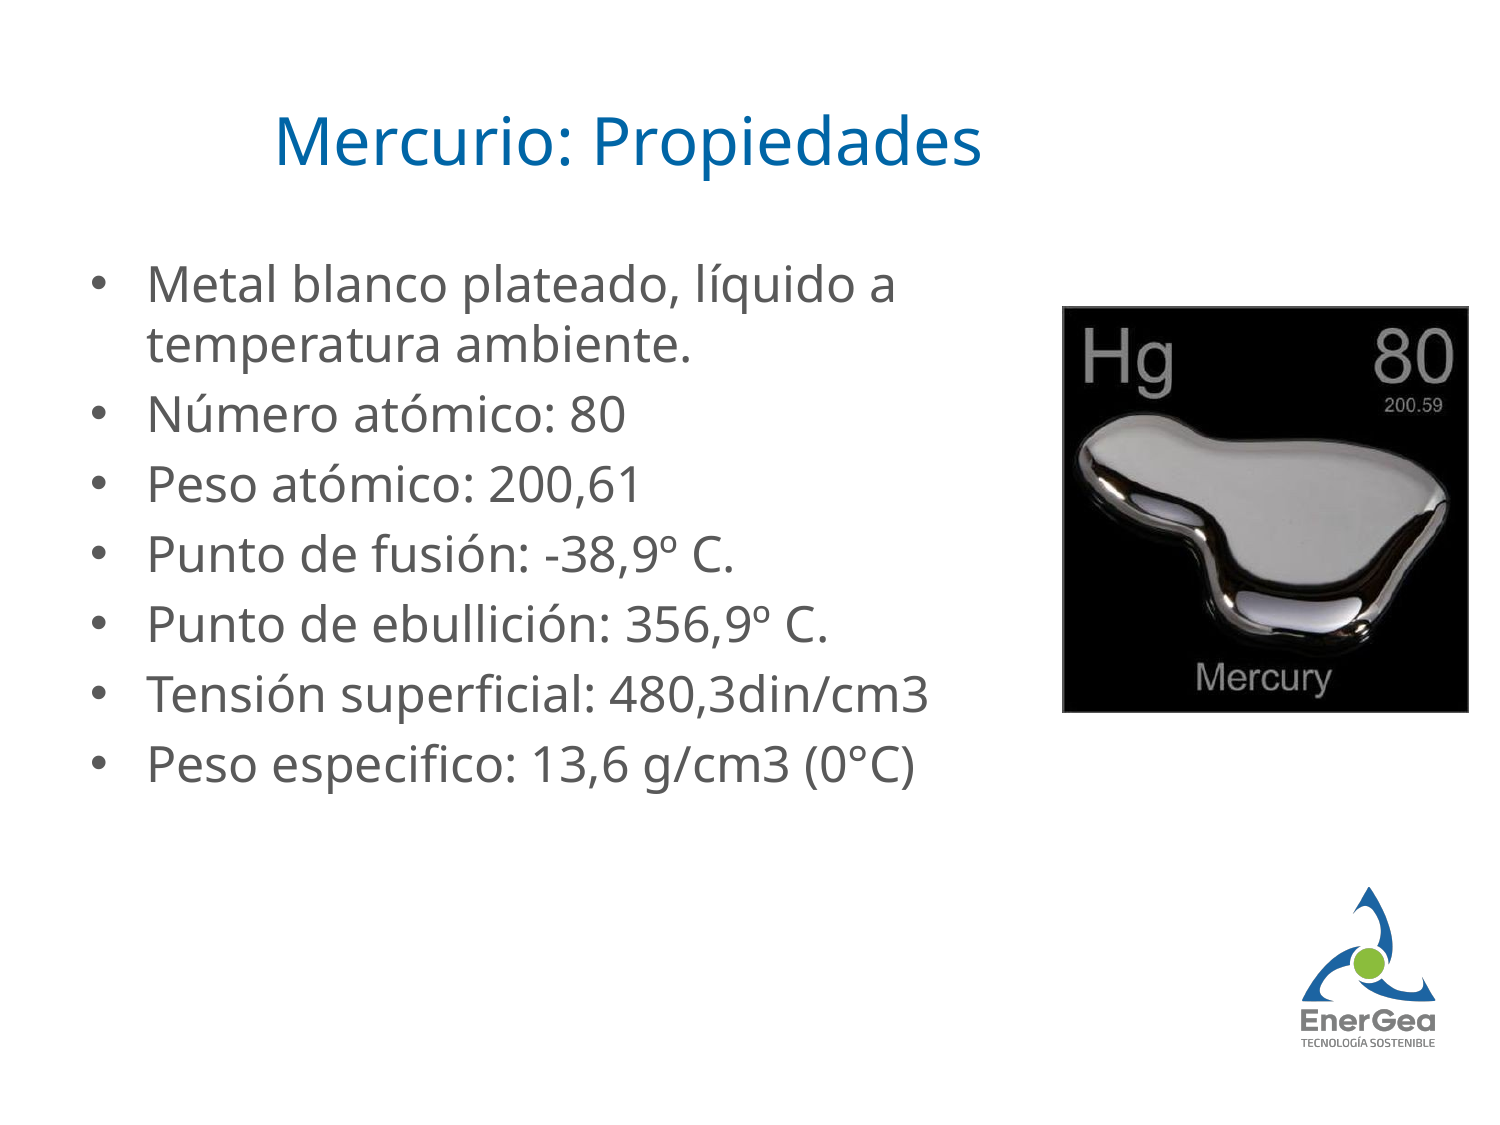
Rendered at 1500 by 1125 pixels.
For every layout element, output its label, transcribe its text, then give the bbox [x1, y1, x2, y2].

picture [1299, 887, 1436, 1050]
title Mercurio: Propiedades [0, 45, 1313, 233]
picture [1062, 305, 1469, 713]
list Metal blanco plateado, líquido a temperatura ambiente. Número atómico: 80 Peso atómico: 200,61 Punto de fusión: -38,9º C. Punto de ebullición: 356,9º C. Tensión superficial: 480,3din/cm3 Peso especifico: 13,6 g/cm3 (0°C) [75, 245, 1188, 950]
